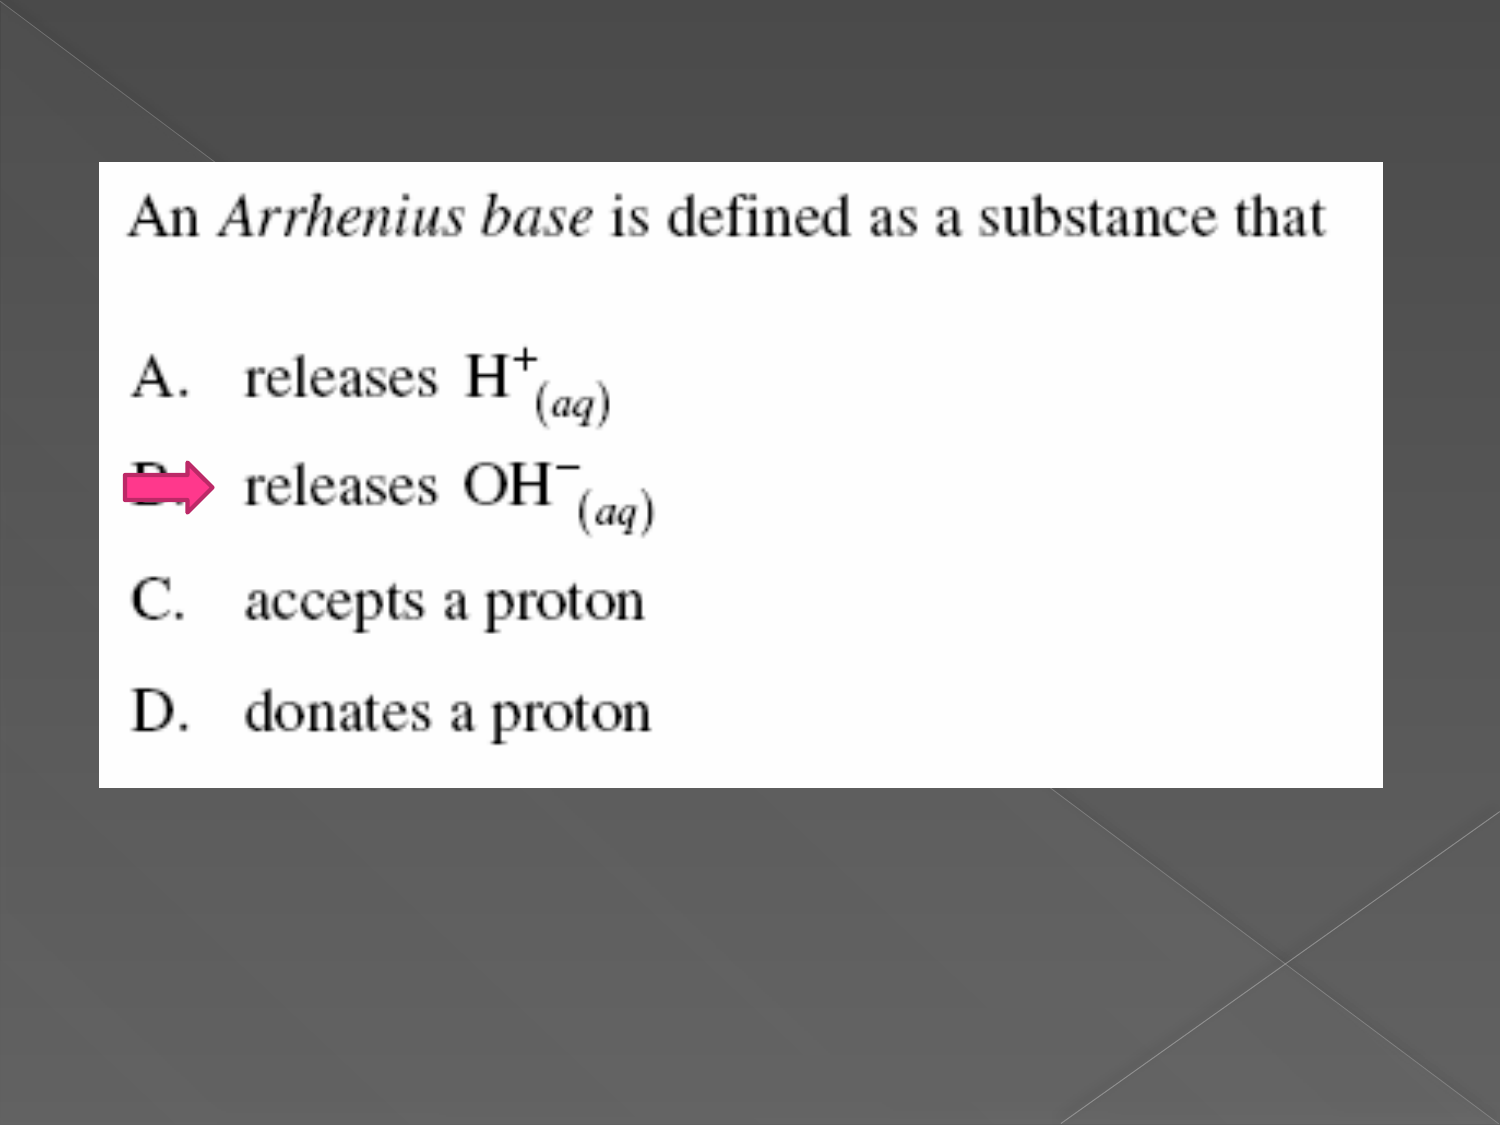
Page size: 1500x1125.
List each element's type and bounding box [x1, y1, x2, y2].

picture [99, 162, 1383, 788]
